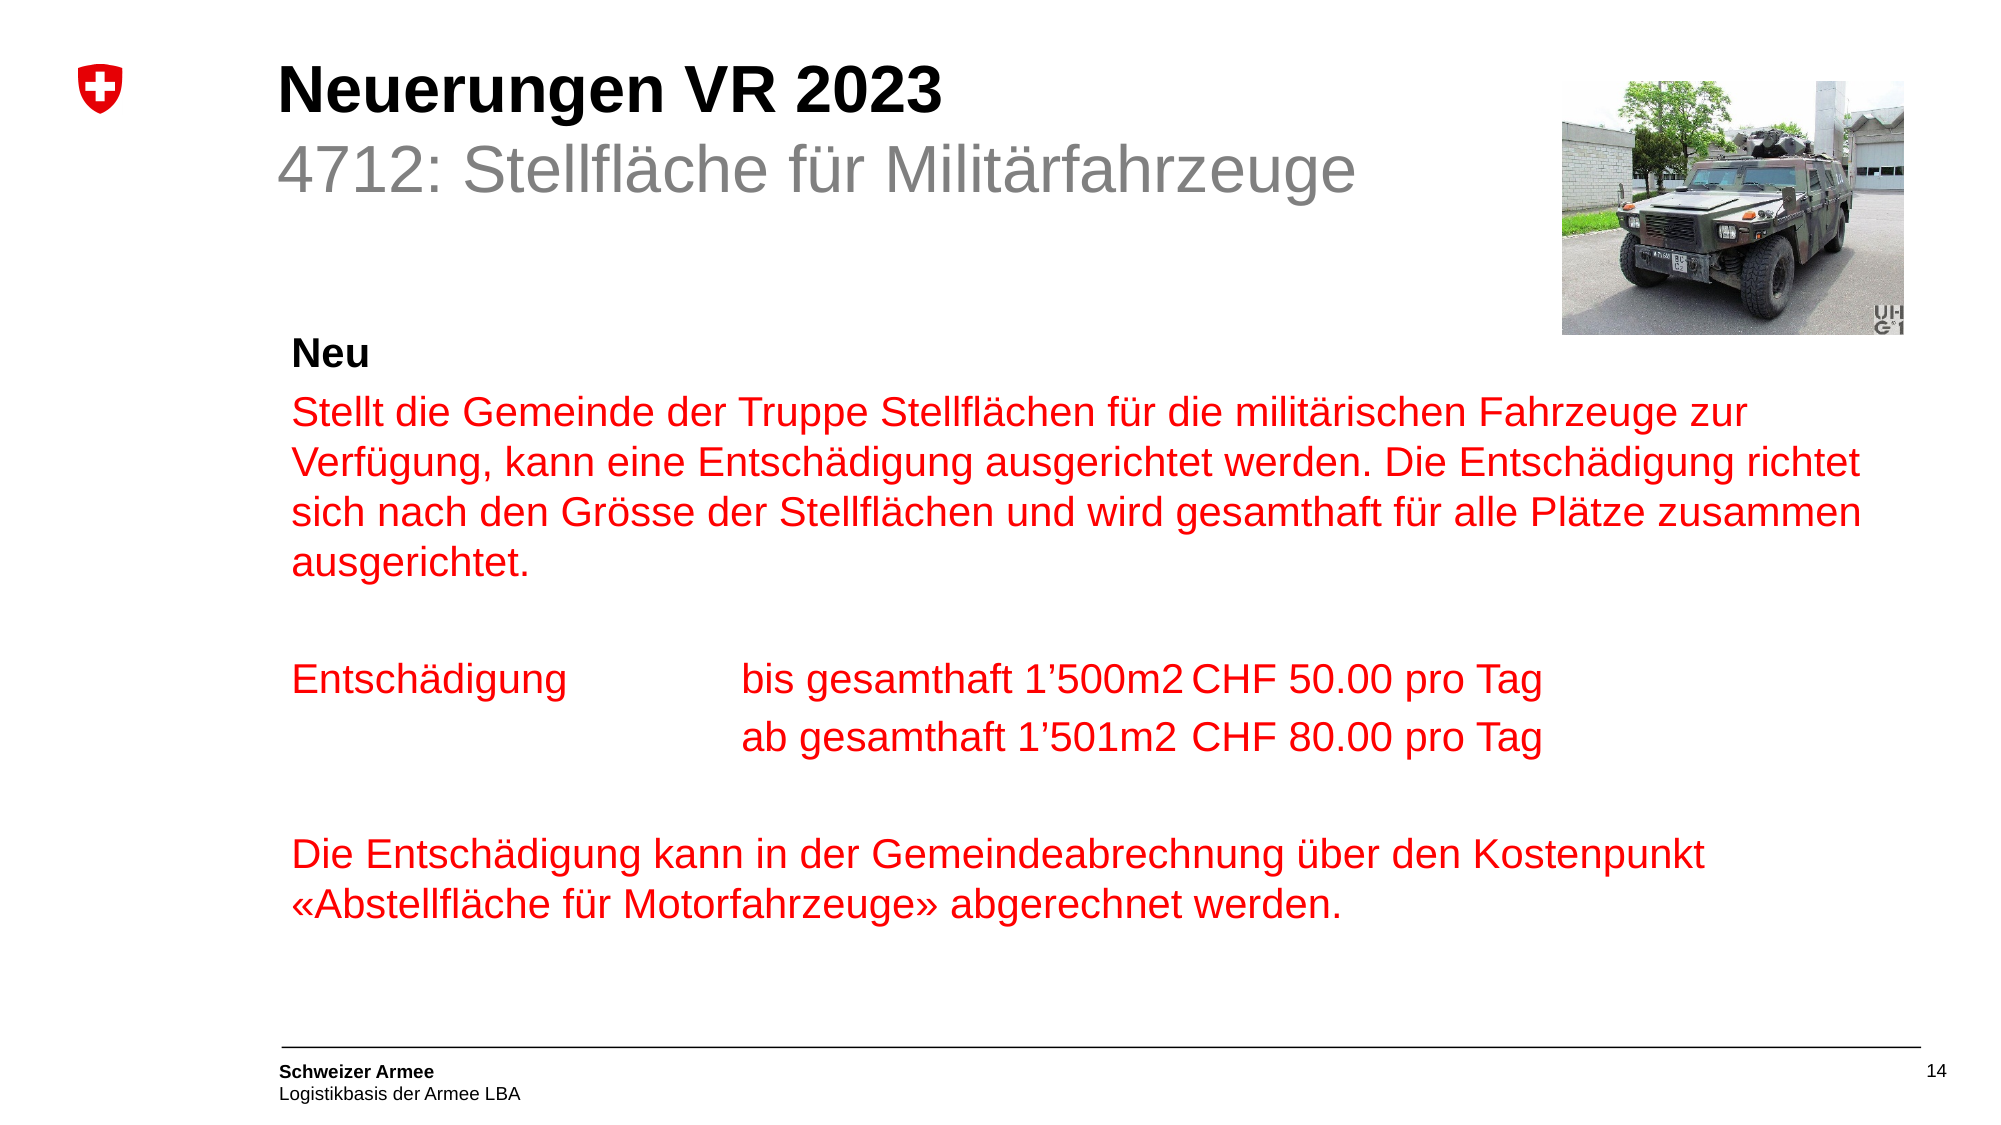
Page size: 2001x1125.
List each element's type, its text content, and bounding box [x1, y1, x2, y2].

list Neu Stellt die Gemeinde der Truppe Stellflächen für die militärischen Fahrzeuge zur Verfügung, kann eine Entschädigung ausgerichtet werden. Die Entschädigung richtet sich nach den Grösse der Stellflächen und wird gesamthaft für alle Plätze zusammen ausgerichtet. Entschädigung bis gesamthaft 1’500m2 CHF 50.00 pro Tag ab gesamthaft 1’501m2 CHF 80.00 pro Tag Die Entschädigung kann in der Gemeindeabrechnung über den Kostenpunkt «Abstellfläche für Motorfahrzeuge» abgerechnet werden. [290, 326, 1910, 983]
picture [78, 64, 123, 115]
title Neuerungen VR 2023 4712: Stellfläche für Militärfahrzeuge [277, 45, 1910, 209]
picture [1562, 81, 1905, 335]
